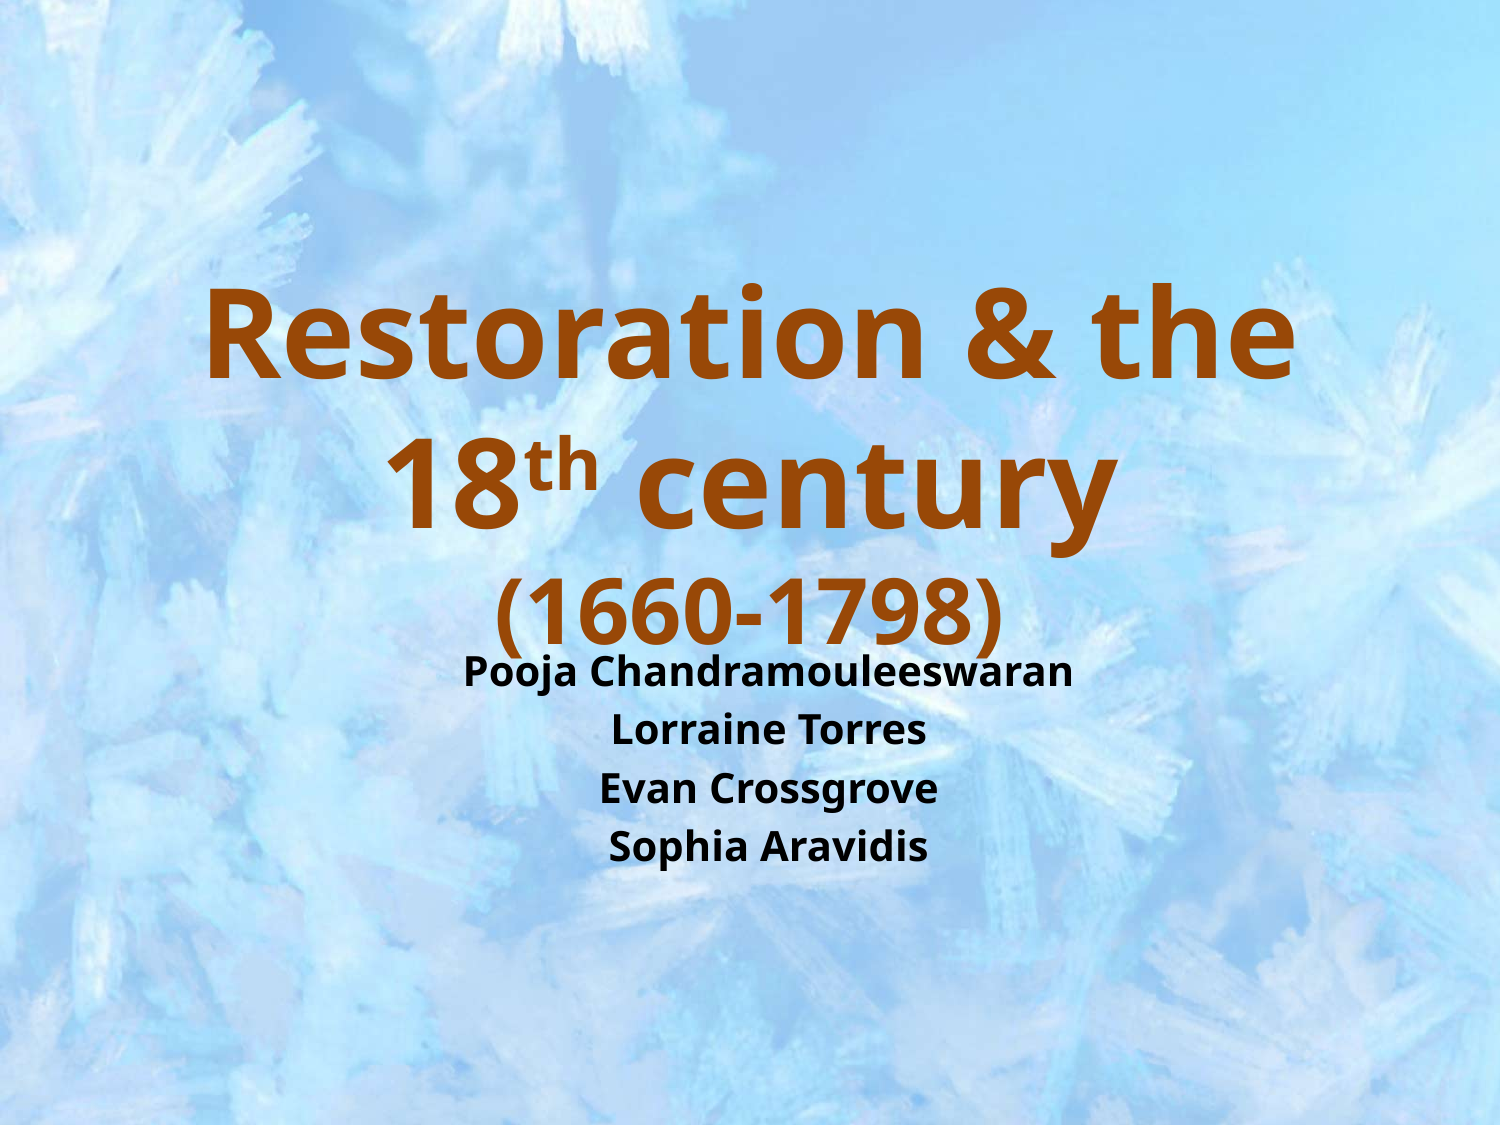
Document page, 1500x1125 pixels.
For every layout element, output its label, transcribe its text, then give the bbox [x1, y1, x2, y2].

picture [0, 0, 1500, 1125]
title Restoration & the 18th century (1660-1798) [112, 337, 1388, 579]
subtitle Pooja Chandramouleeswaran Lorraine Torres Evan Crossgrove Sophia Aravidis [225, 637, 1313, 900]
